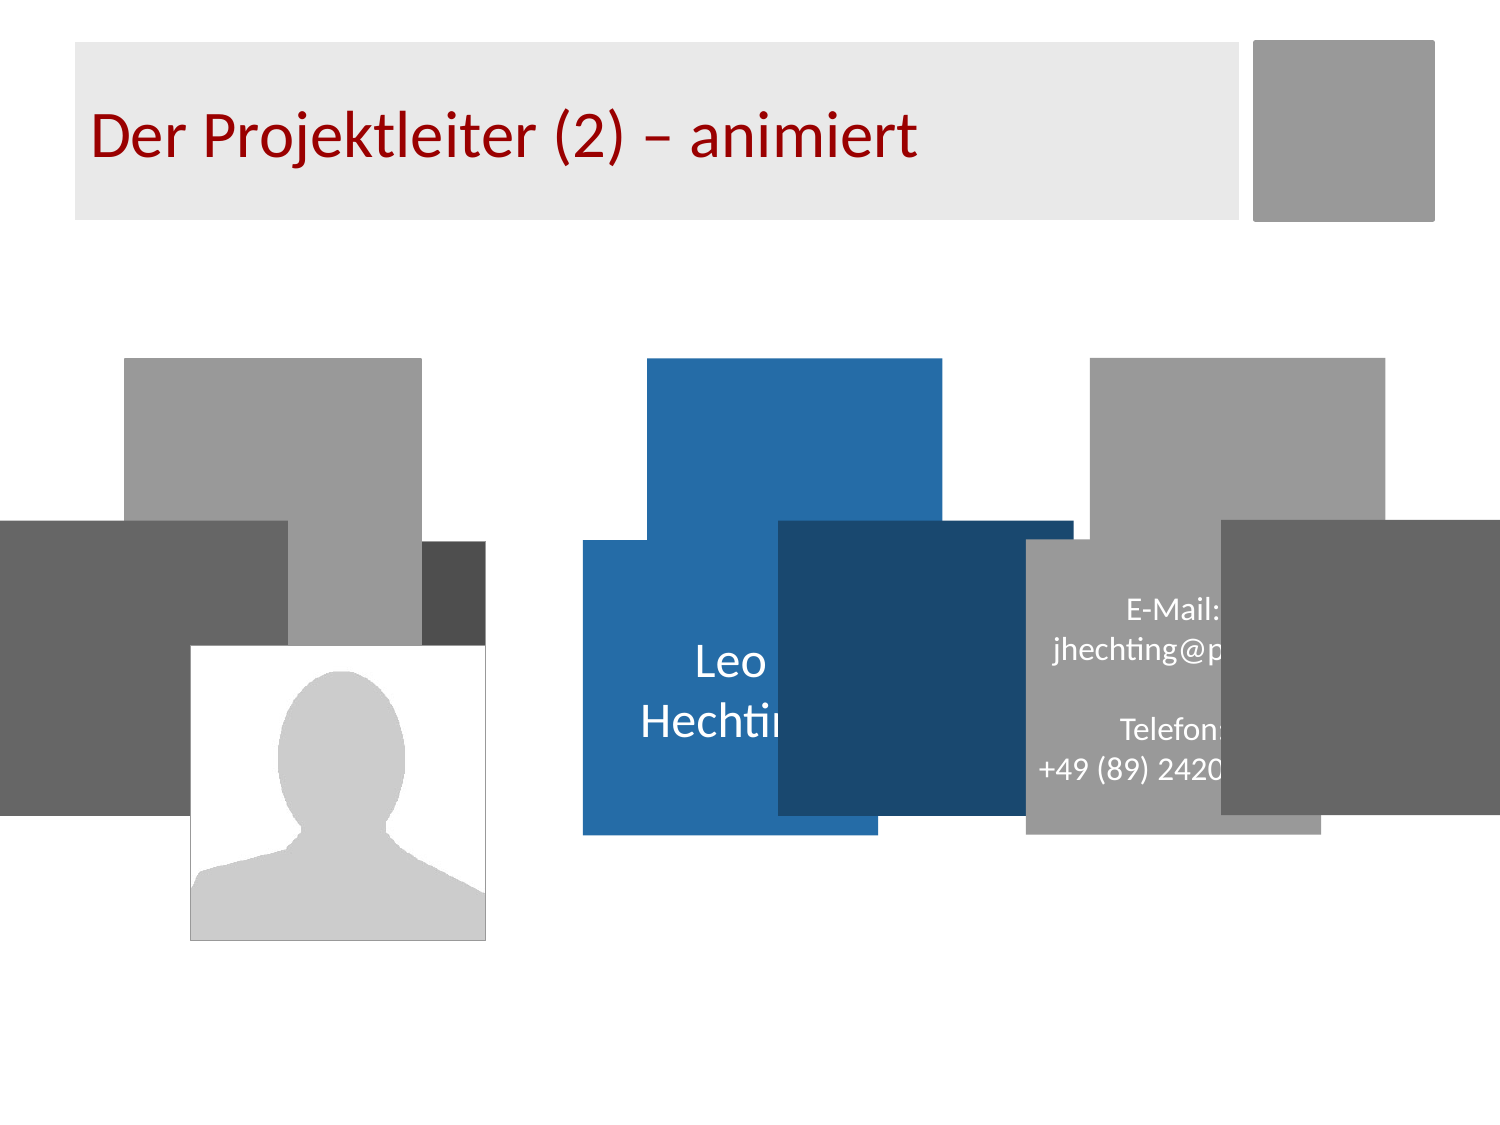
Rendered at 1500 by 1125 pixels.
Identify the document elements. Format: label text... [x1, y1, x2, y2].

text_box [1088, 356, 1387, 537]
text_box Leo Hechting [581, 538, 880, 837]
text_box [0, 518, 290, 818]
text_box [423, 539, 488, 643]
text_box E-Mail: jhechting@pm.de Telefon: +49 (89) 242017980 [1024, 537, 1323, 837]
text_box [123, 357, 423, 643]
text_box [776, 518, 1076, 818]
text_box [188, 643, 488, 943]
title Der Projektleiter (2) – animiert [75, 42, 1239, 220]
text_box [1219, 518, 1500, 817]
text_box [645, 356, 944, 538]
